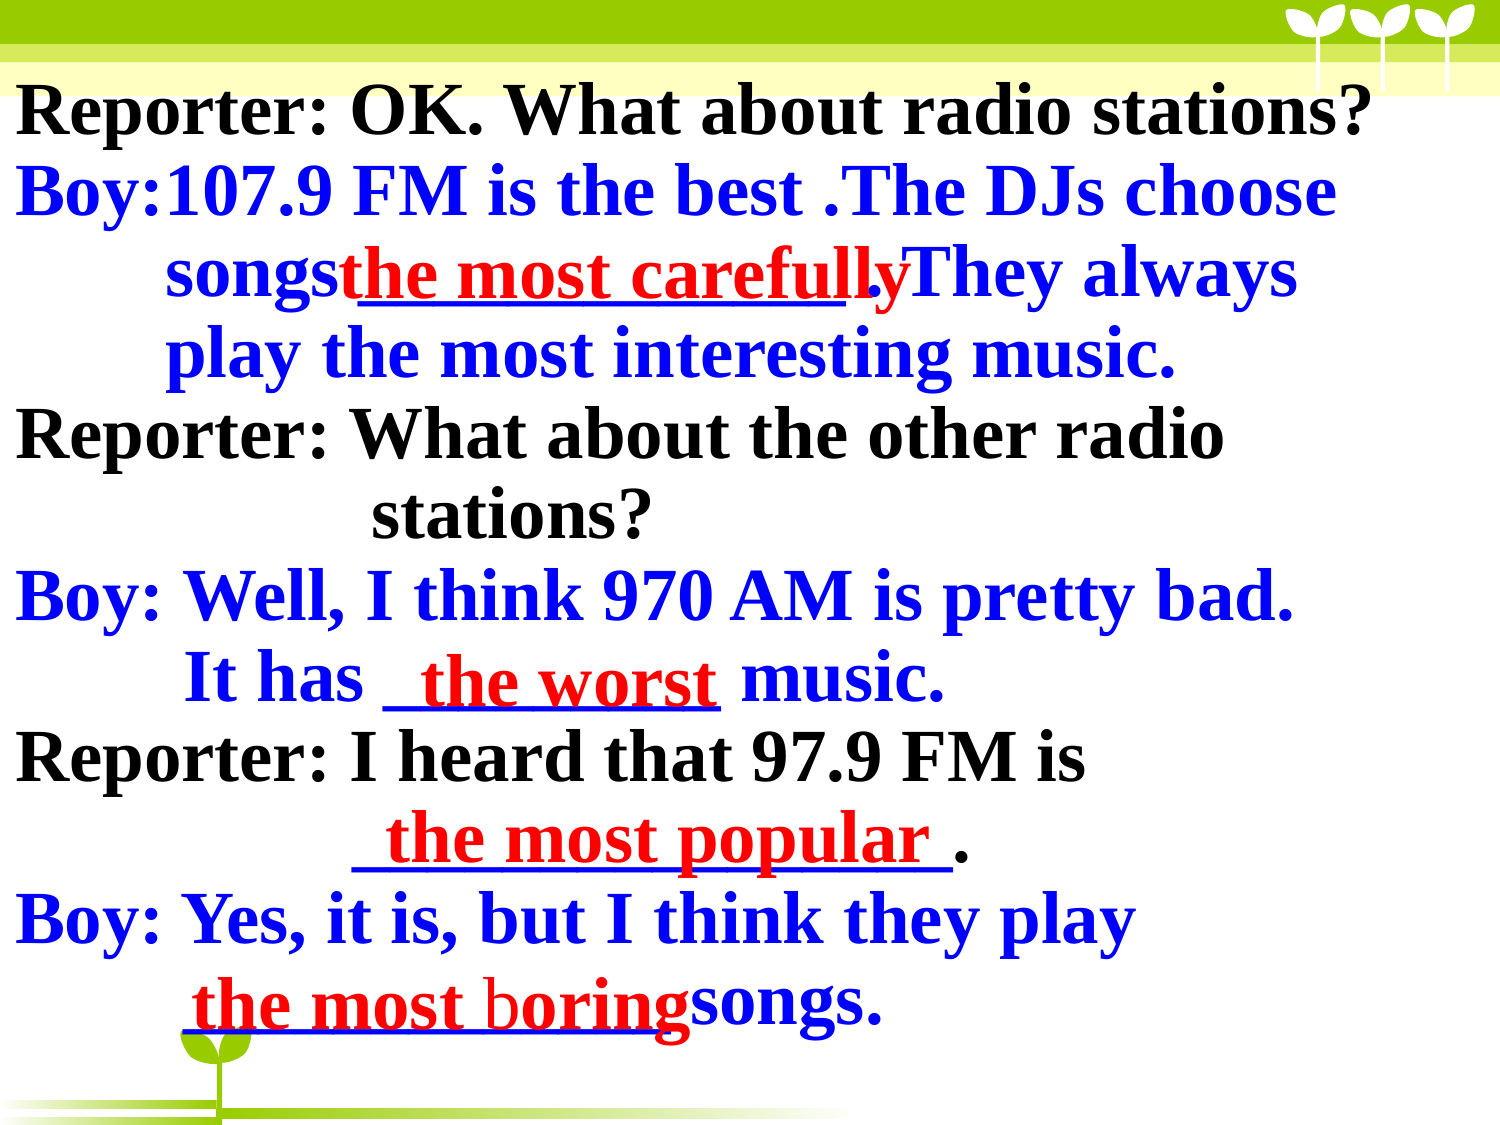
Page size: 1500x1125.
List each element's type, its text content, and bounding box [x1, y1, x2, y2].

text_box the worst [405, 623, 734, 729]
text_box the most boring [176, 946, 707, 1052]
text_box the most carefully [323, 216, 927, 322]
list Reporter: OK. What about radio stations? Boy:107.9 FM is the best .The DJs choose songs _____________ . They always play the most interesting music. Reporter: What about the other radio stations? Boy: Well, I think 970 AM is pretty bad. It has _________ music. Reporter: I heard that 97.9 FM is ________________. Boy: Yes, it is, but I think they play _____________ songs. [0, 62, 1500, 1073]
text_box the most popular [370, 779, 947, 885]
